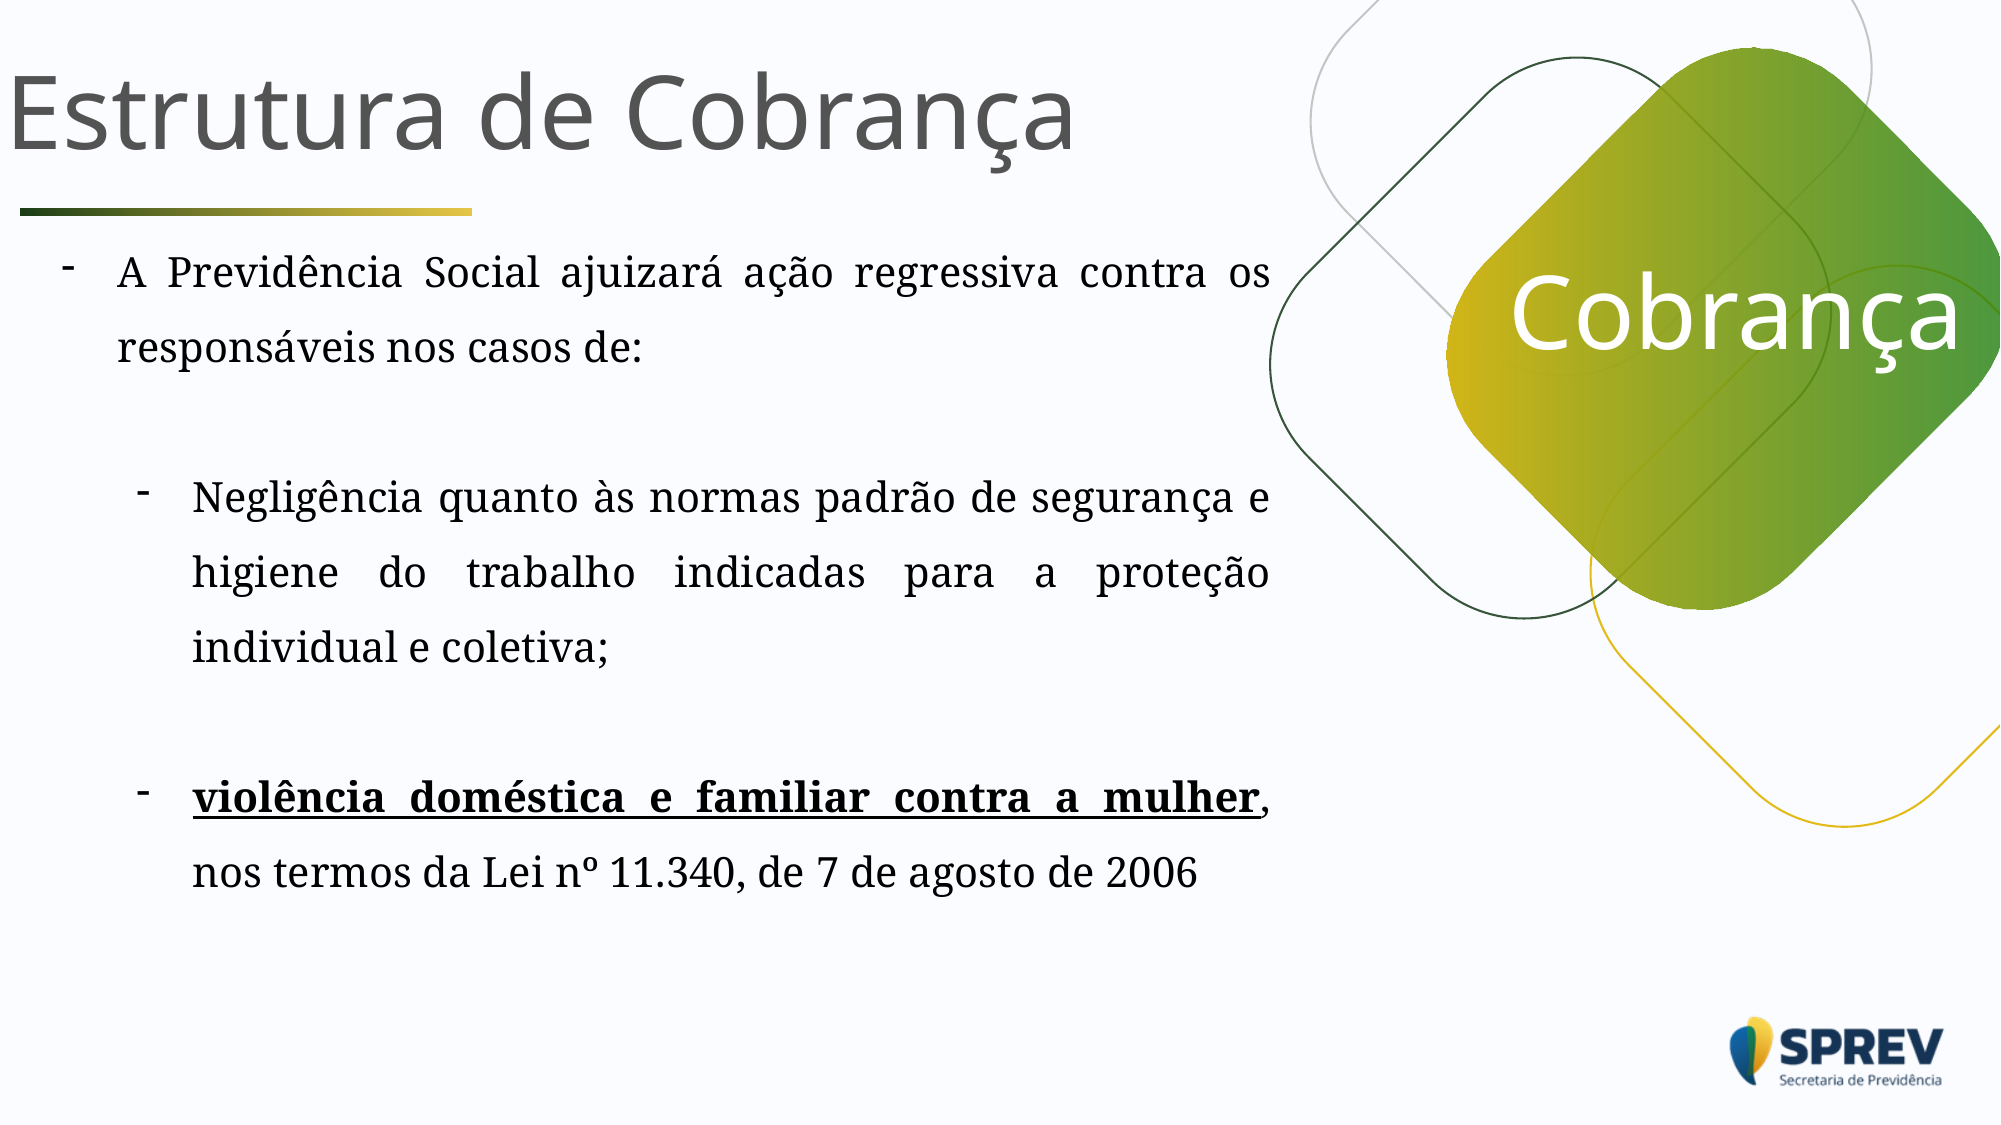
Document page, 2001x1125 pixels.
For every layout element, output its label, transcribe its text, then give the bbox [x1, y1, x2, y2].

text_box A Previdência Social ajuizará ação regressiva contra os responsáveis nos casos de: Negligência quanto às normas padrão de segurança e higiene do trabalho indicadas para a proteção individual e coletiva; violência doméstica e familiar contra a mulher, nos termos da Lei nº 11.340, de 7 de agosto de 2006 [46, 213, 1286, 979]
text_box Estrutura de Cobrança [5, 47, 1079, 170]
text_box [20, 208, 472, 216]
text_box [1295, 0, 2000, 765]
text_box [500, 441, 1295, 501]
picture [1726, 1012, 1949, 1090]
